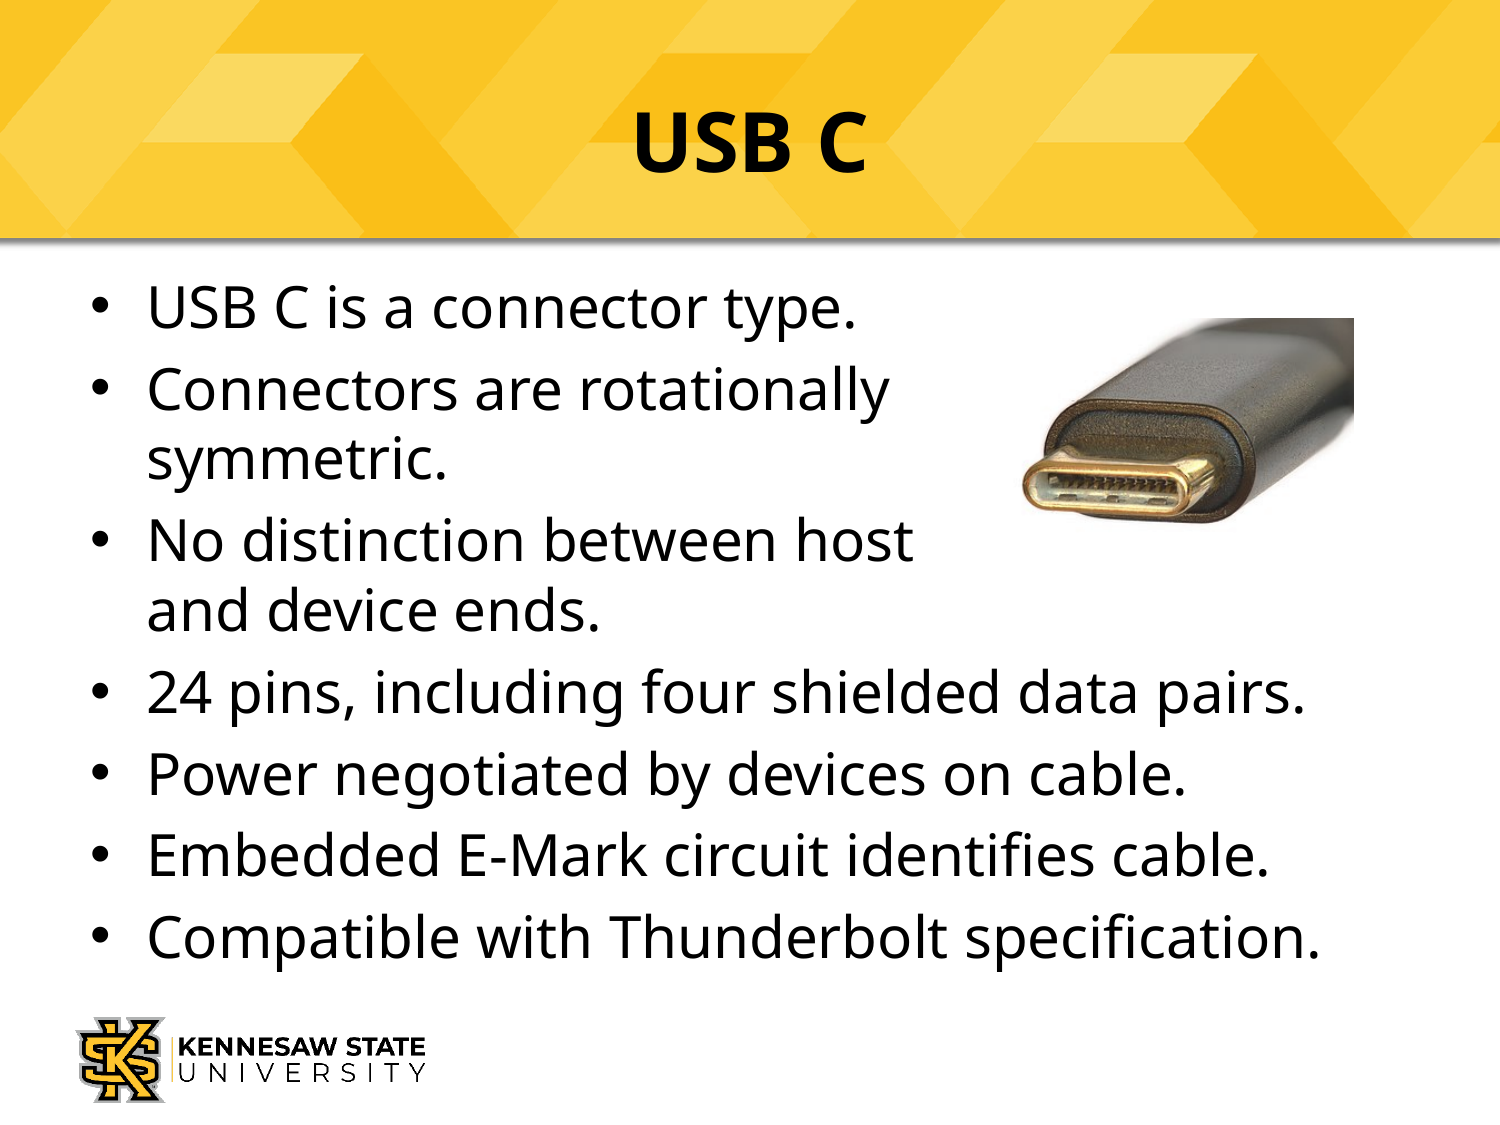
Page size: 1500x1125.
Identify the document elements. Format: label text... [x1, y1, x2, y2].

title USB C [75, 45, 1425, 233]
picture [75, 1017, 425, 1103]
list USB C is a connector type. Connectors are rotationally symmetric. No distinction between host and device ends. 24 pins, including four shielded data pairs. Power negotiated by devices on cable. Embedded E-Mark circuit identifies cable. Compatible with Thunderbolt specification. [75, 262, 1425, 1005]
picture [987, 318, 1354, 563]
picture [0, 0, 1500, 251]
